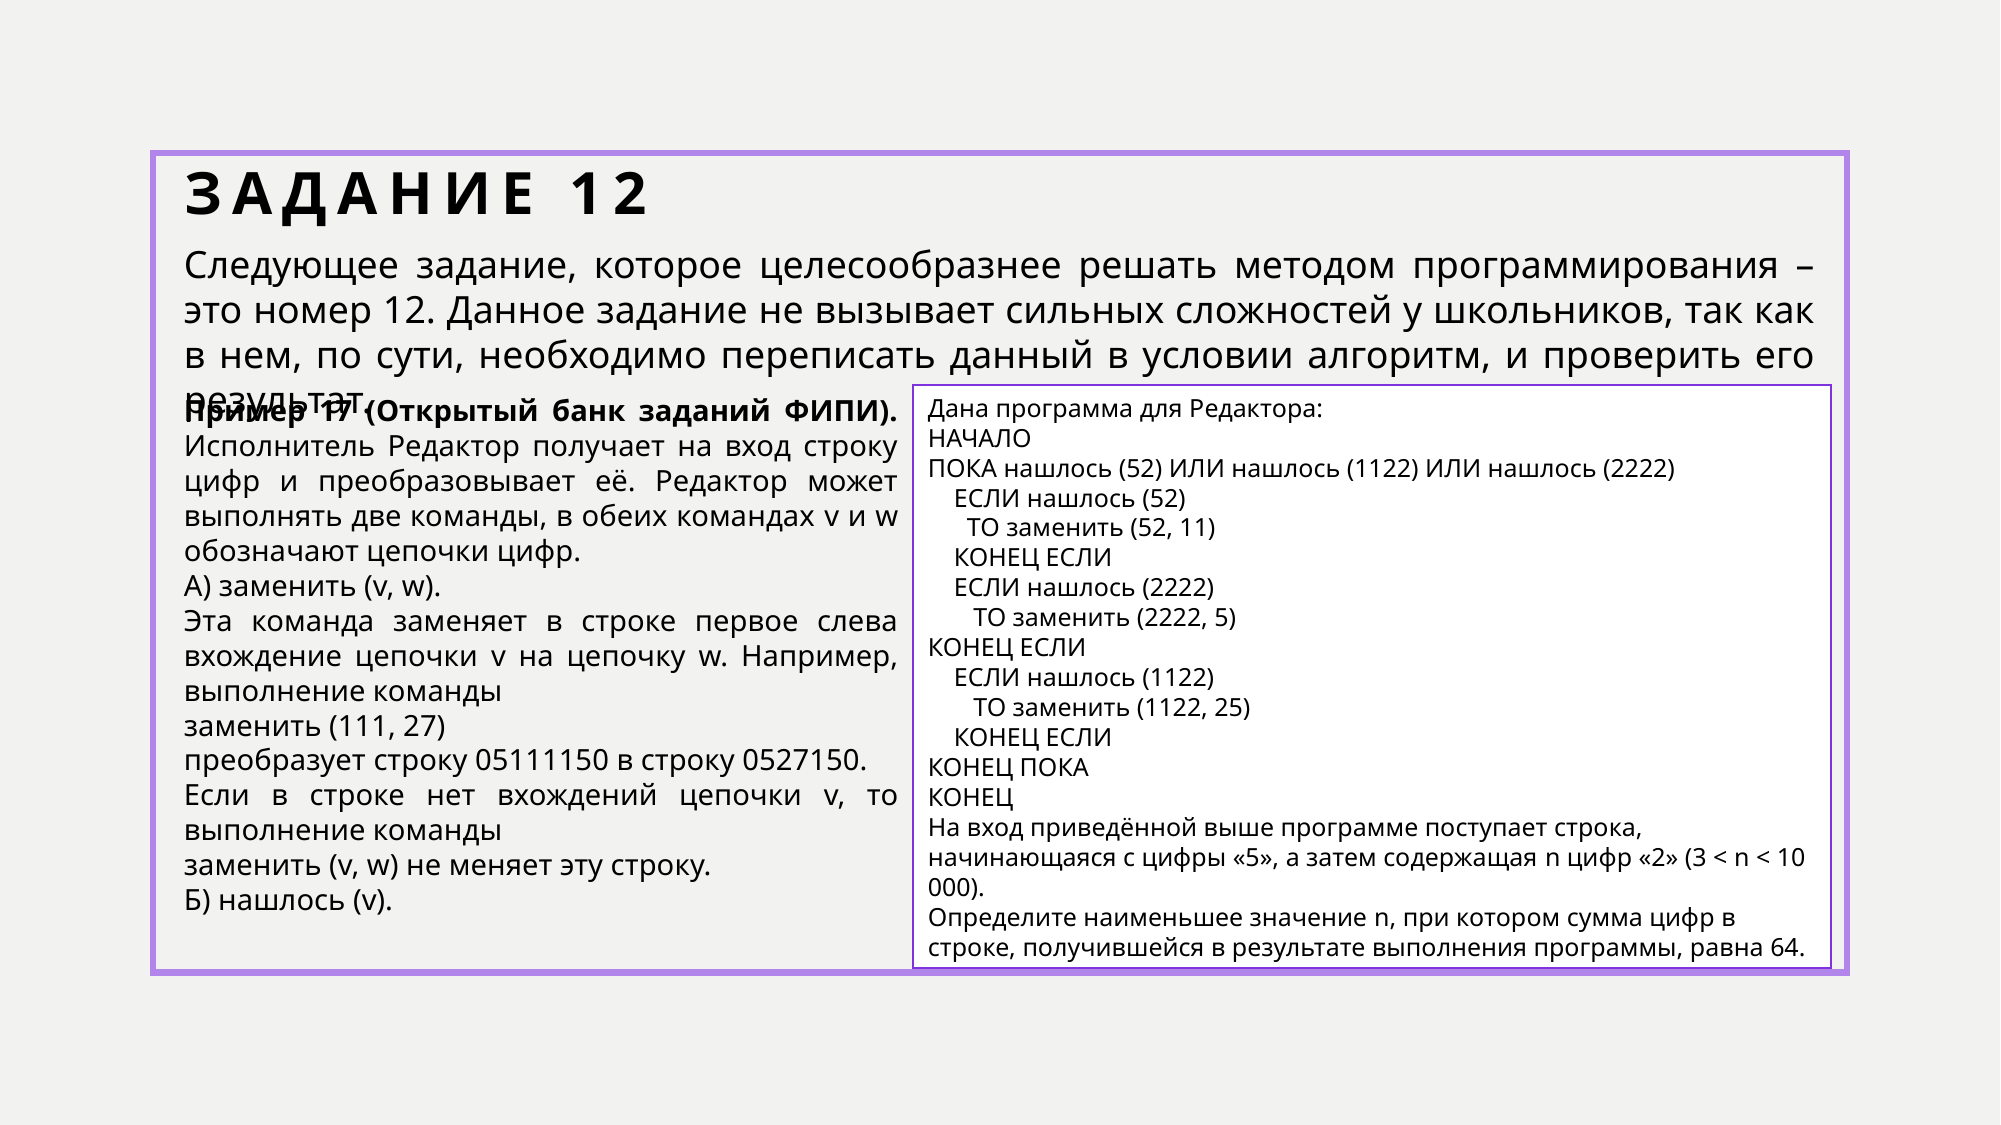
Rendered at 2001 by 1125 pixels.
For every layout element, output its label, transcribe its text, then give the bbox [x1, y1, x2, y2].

title Задание 12 [169, 57, 1642, 233]
text_box Следующее задание, которое целесообразнее решать методом программирования – это номер 12. Данное задание не вызывает сильных сложностей у школьников, так как в нем, по сути, необходимо переписать данный в условии алгоритм, и проверить его результат. [169, 233, 1831, 384]
text_box Пример 17 (Открытый банк заданий ФИПИ). Исполнитель Редактор получает на вход строку цифр и преобразовывает её. Редактор может выполнять две команды, в обеих командах v и w обозначают цепочки цифр. А) заменить (v, w). Эта команда заменяет в строке первое слева вхождение цепочки v на цепочку w. Например, выполнение команды заменить (111, 27) преобразует строку 05111150 в строку 0527150. Если в строке нет вхождений цепочки v, то выполнение команды заменить (v, w) не меняет эту строку. Б) нашлось (v). [169, 384, 912, 924]
text_box Дана программа для Редактора: НАЧАЛО ПОКА нашлось (52) ИЛИ нашлось (1122) ИЛИ нашлось (2222) ЕСЛИ нашлось (52) ТО заменить (52, 11) КОНЕЦ ЕСЛИ ЕСЛИ нашлось (2222) ТО заменить (2222, 5) КОНЕЦ ЕСЛИ ЕСЛИ нашлось (1122) ТО заменить (1122, 25) КОНЕЦ ЕСЛИ КОНЕЦ ПОКА КОНЕЦ На вход приведённой выше программе поступает строка, начинающаяся с цифры «5», а затем содержащая n цифр «2» (3 < n < 10 000). Определите наименьшее значение n, при котором сумма цифр в строке, получившейся в результате выполнения программы, равна 64. [912, 384, 1832, 969]
